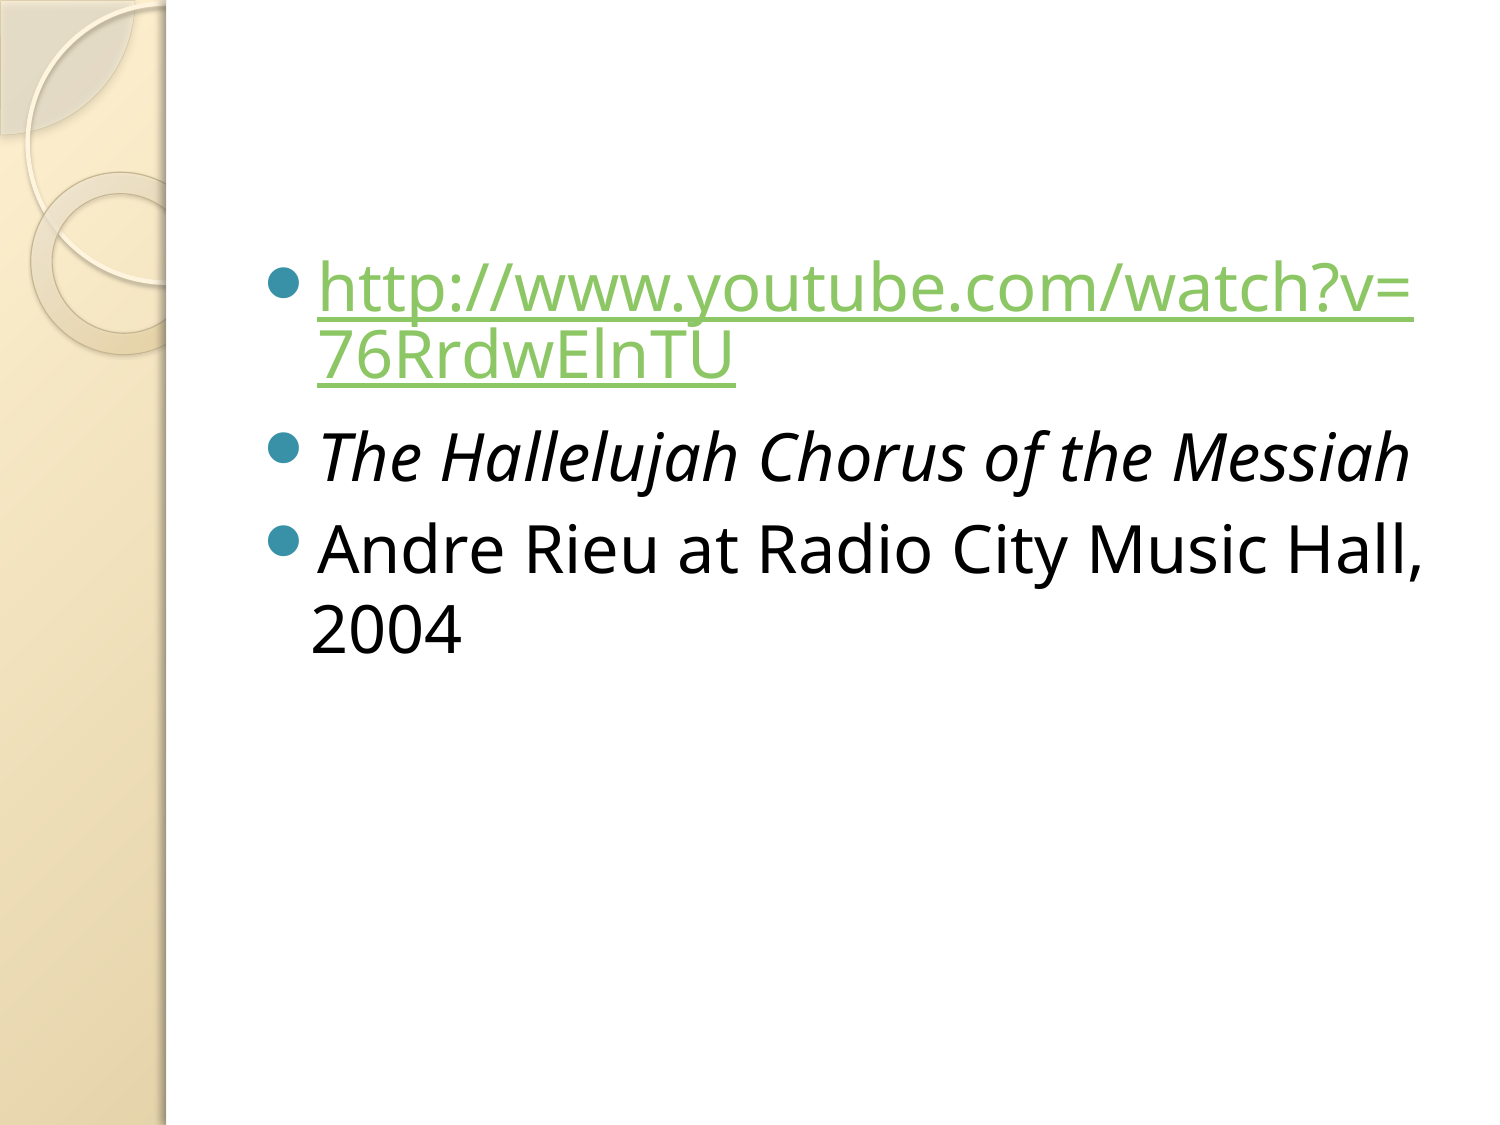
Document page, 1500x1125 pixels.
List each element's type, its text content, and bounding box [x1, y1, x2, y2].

list http://www.youtube.com/watch?v=76RrdwElnTU The Hallelujah Chorus of the Messiah Andre Rieu at Radio City Music Hall, 2004 [235, 237, 1466, 1025]
